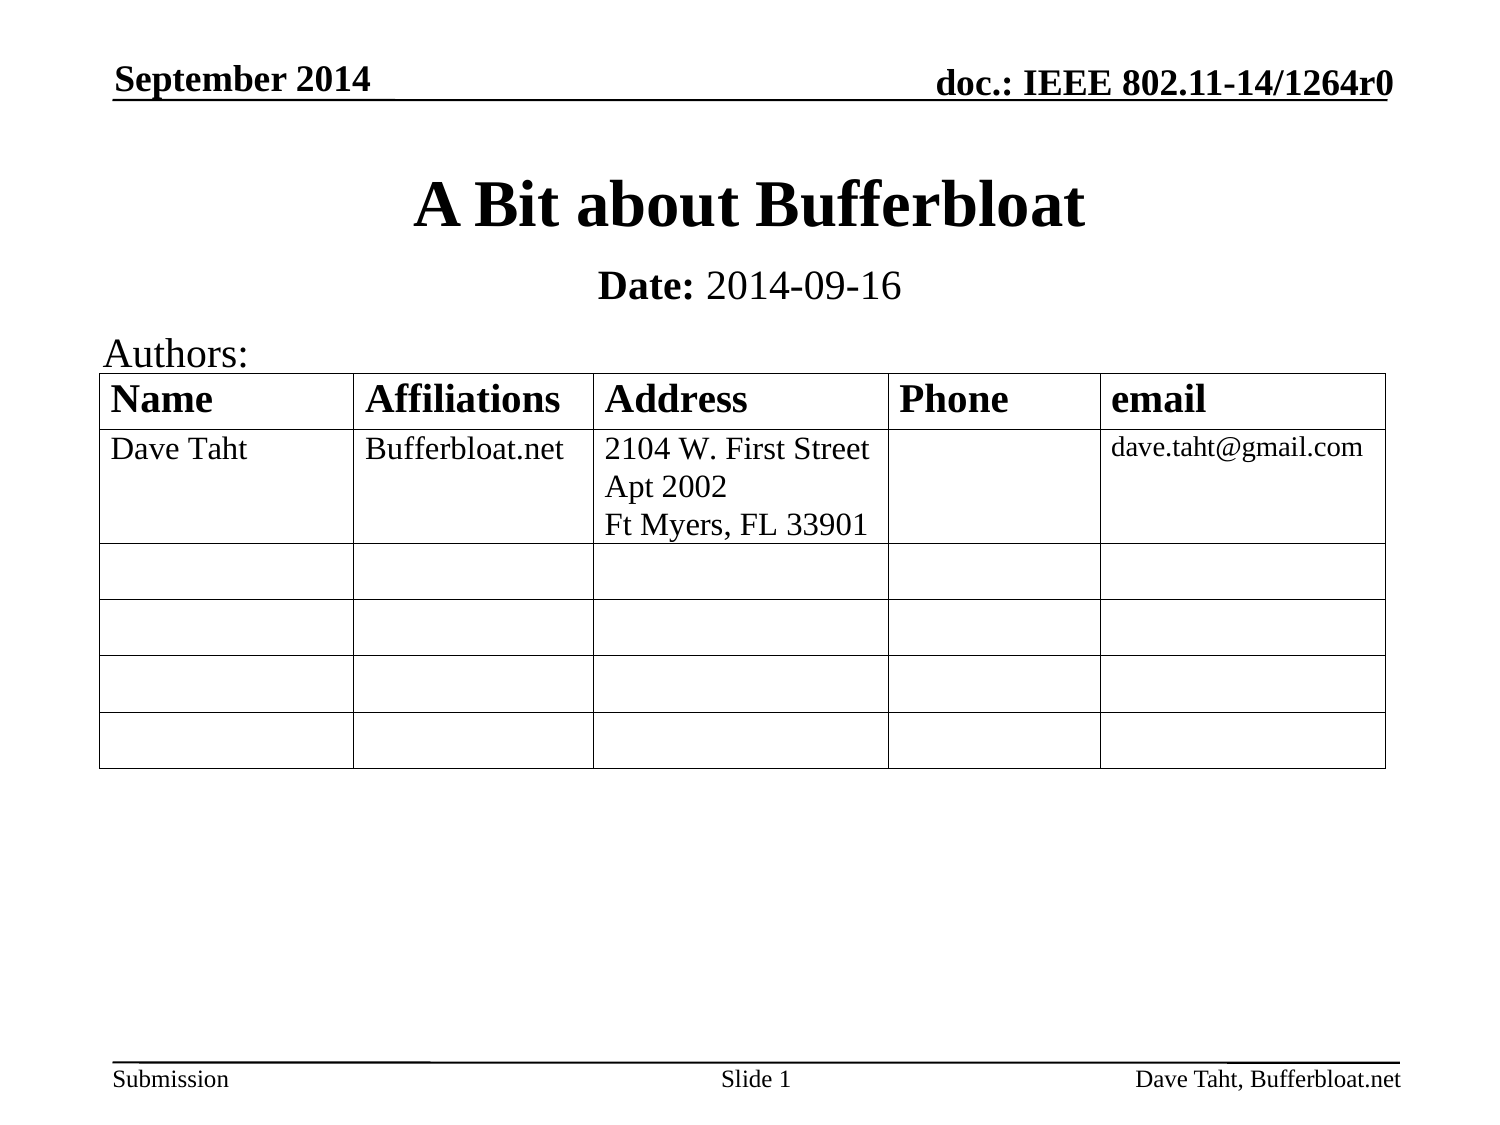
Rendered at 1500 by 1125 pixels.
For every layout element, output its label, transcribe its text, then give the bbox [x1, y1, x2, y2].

slide_number Slide 1 [712, 1061, 800, 1123]
list Date: 2014-09-16 [112, 249, 1388, 316]
title A Bit about Bufferbloat [112, 112, 1388, 249]
text_box Authors: [87, 318, 325, 371]
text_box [84, 372, 1416, 816]
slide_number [114, 54, 493, 100]
footer Dave Taht, Bufferbloat.net [902, 1061, 1402, 1093]
